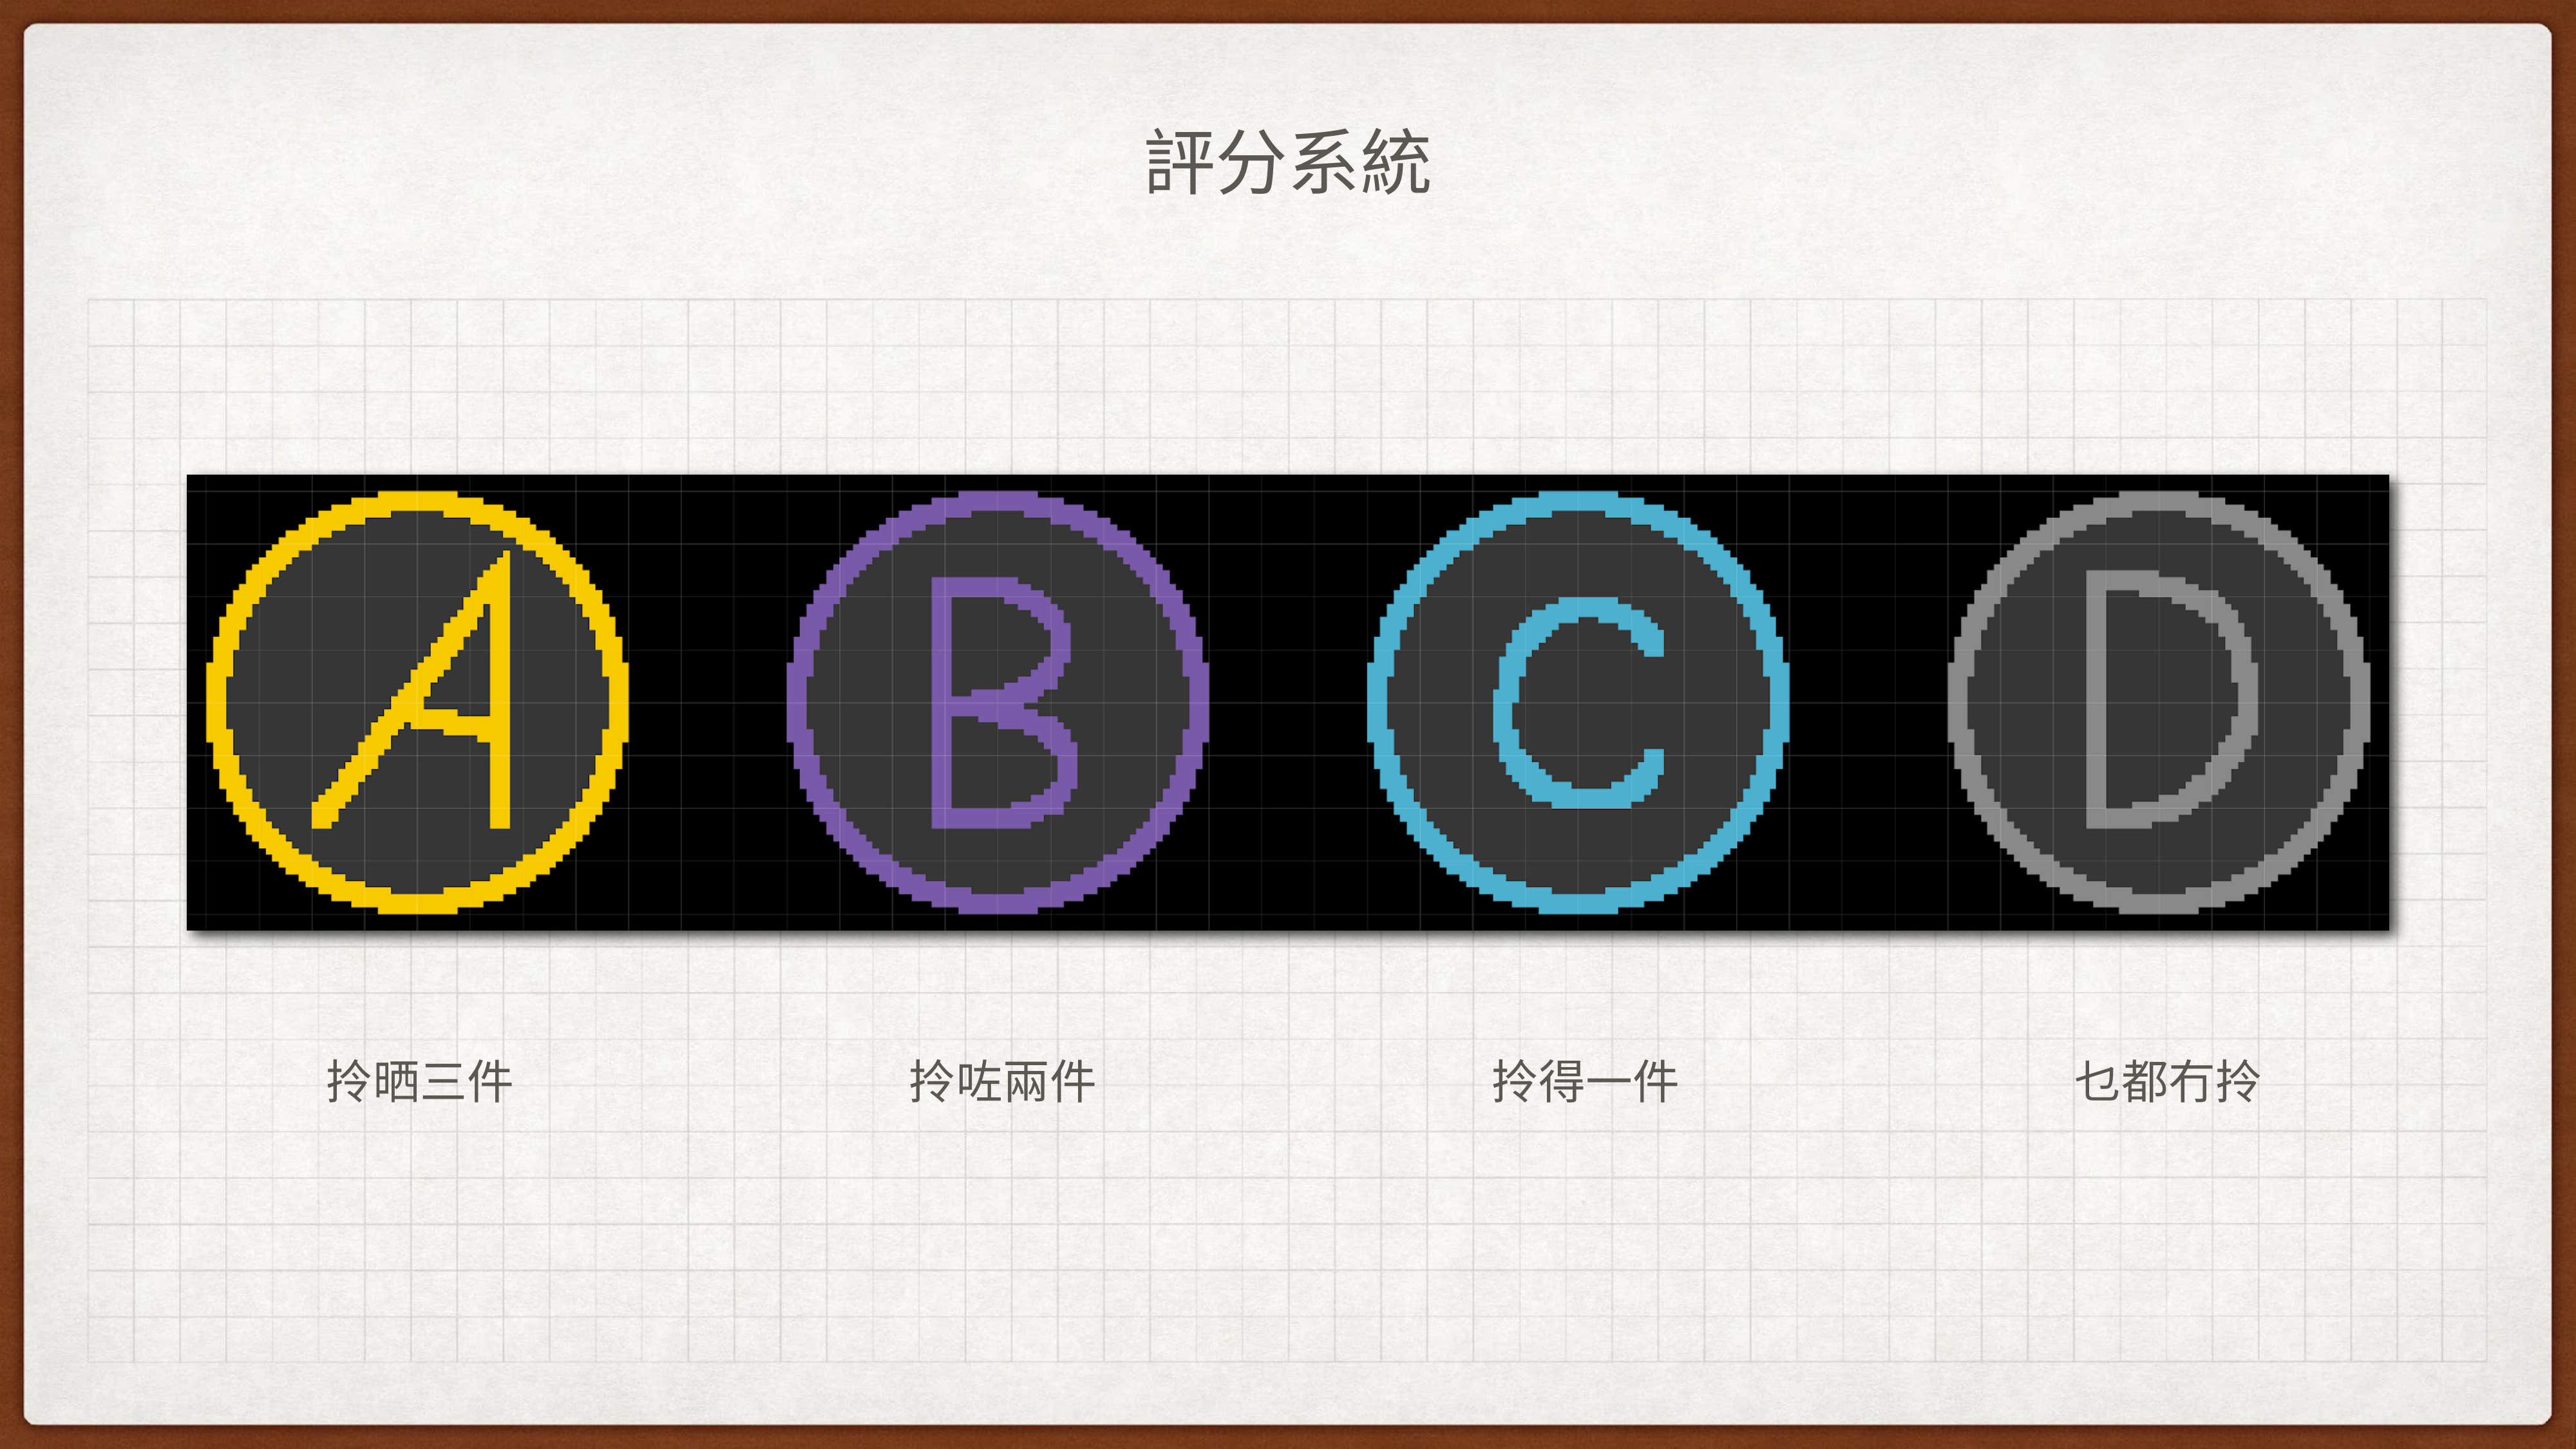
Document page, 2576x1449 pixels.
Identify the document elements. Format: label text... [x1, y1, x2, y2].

text_box 拎晒三件 [320, 1046, 520, 1114]
picture [0, 0, 2576, 1449]
text_box 拎得一件 [1486, 1046, 1686, 1114]
text_box 拎咗兩件 [903, 1046, 1103, 1114]
text_box 乜都冇拎 [2069, 1046, 2269, 1114]
title 評分系統 [133, 111, 2443, 223]
